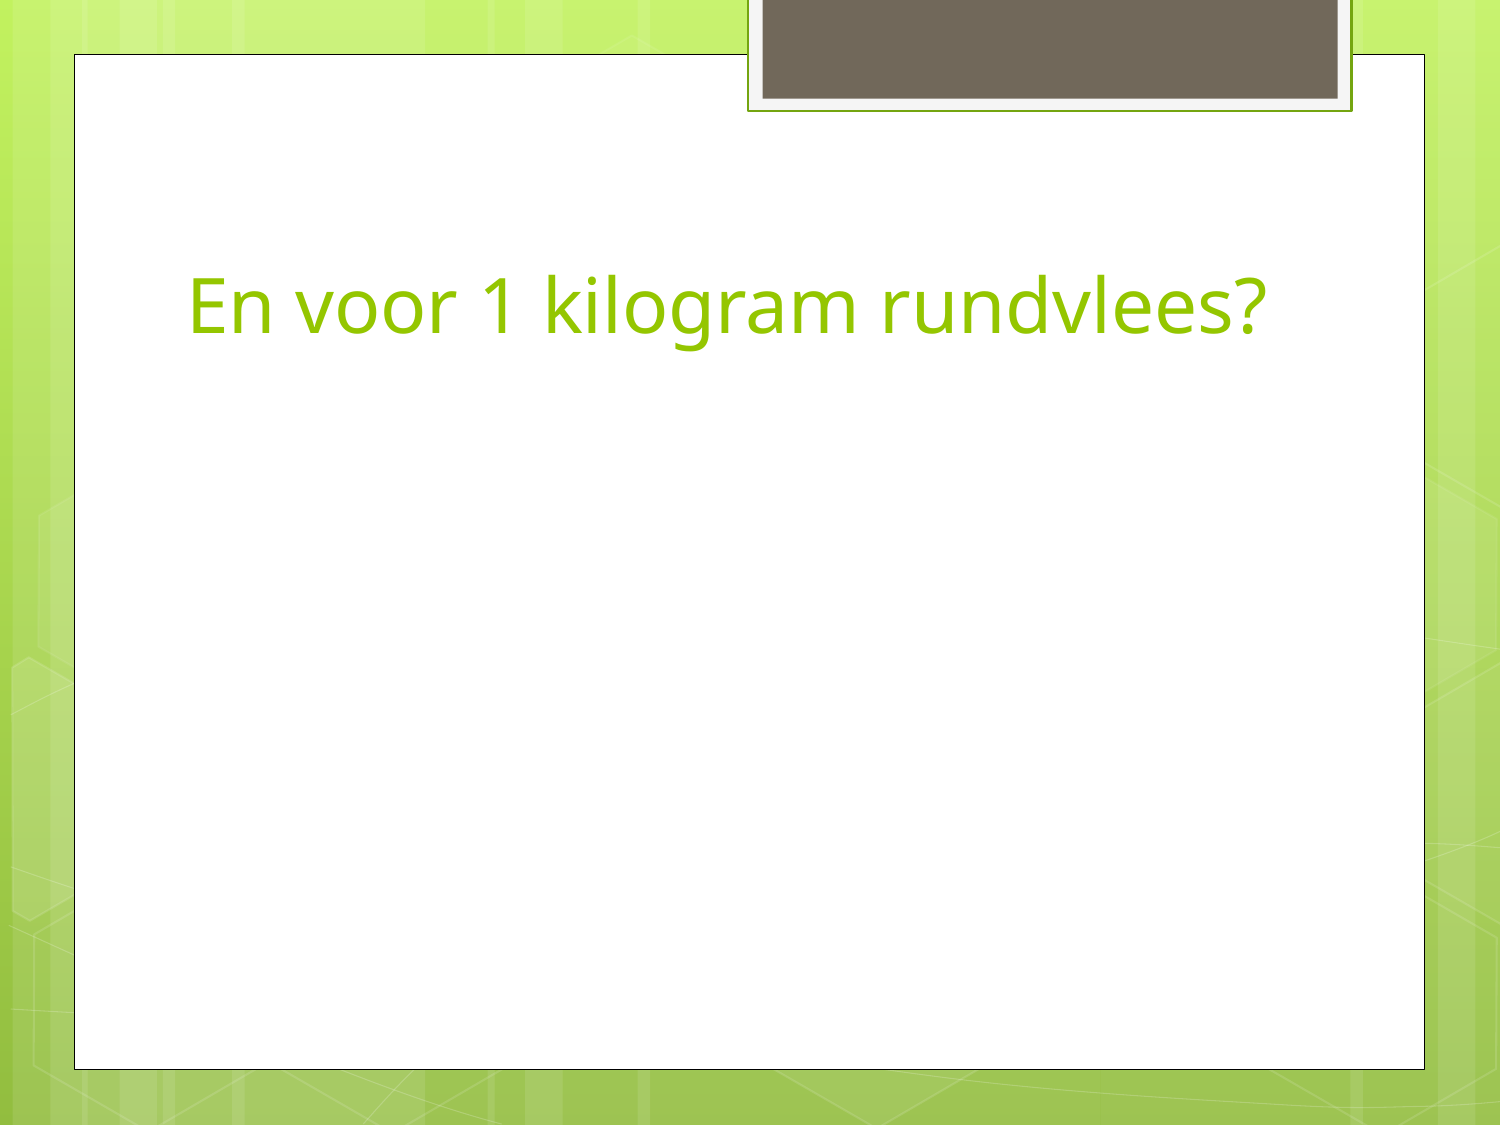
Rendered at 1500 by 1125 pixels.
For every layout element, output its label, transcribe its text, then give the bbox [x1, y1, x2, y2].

title En voor 1 kilogram rundvlees? [171, 168, 1324, 357]
